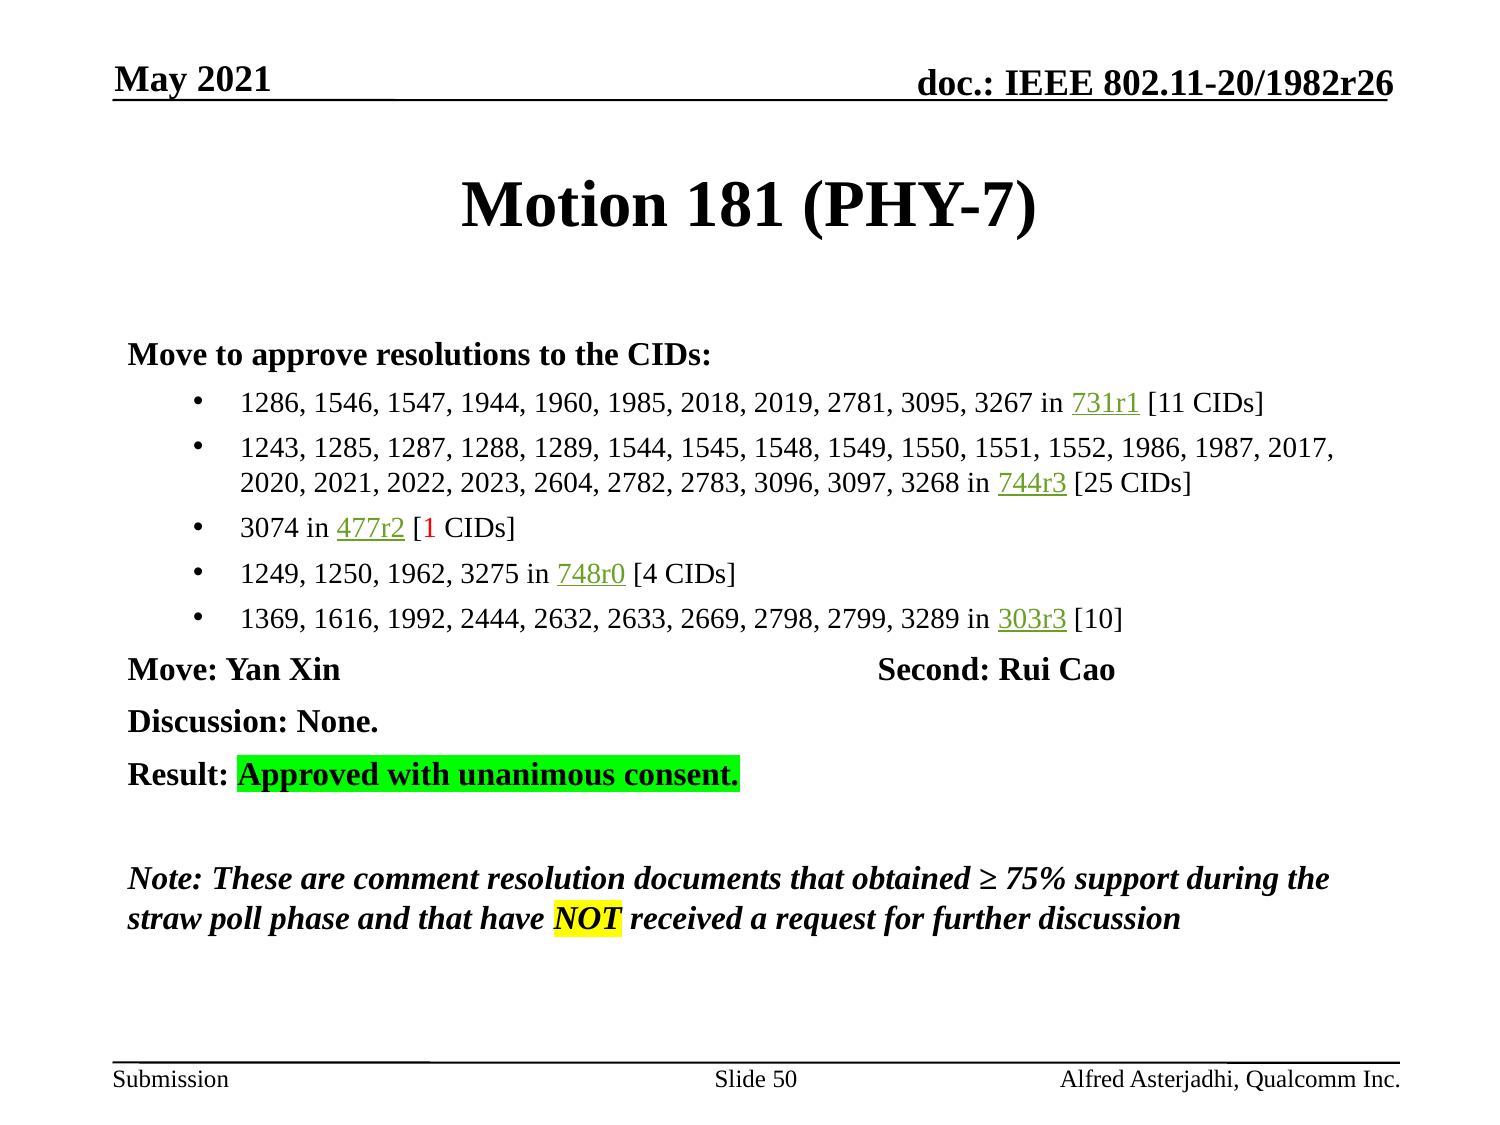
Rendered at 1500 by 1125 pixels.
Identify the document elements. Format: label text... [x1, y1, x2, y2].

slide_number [114, 54, 423, 100]
list Move to approve resolutions to the CIDs: 1286, 1546, 1547, 1944, 1960, 1985, 2018, 2019, 2781, 3095, 3267 in 731r1 [11 CIDs] 1243, 1285, 1287, 1288, 1289, 1544, 1545, 1548, 1549, 1550, 1551, 1552, 1986, 1987, 2017, 2020, 2021, 2022, 2023, 2604, 2782, 2783, 3096, 3097, 3268 in 744r3 [25 CIDs] 3074 in 477r2 [1 CIDs] 1249, 1250, 1962, 3275 in 748r0 [4 CIDs] 1369, 1616, 1992, 2444, 2632, 2633, 2669, 2798, 2799, 3289 in 303r3 [10] Move: Yan Xin Second: Rui Cao Discussion: None. Result: Approved with unanimous consent. Note: These are comment resolution documents that obtained ≥ 75% support during the straw poll phase and that have NOT received a request for further discussion [112, 324, 1388, 1063]
slide_number Slide 50 [712, 1061, 800, 1123]
title Motion 181 (PHY-7) [112, 112, 1388, 288]
footer Alfred Asterjadhi, Qualcomm Inc. [878, 1061, 1402, 1093]
